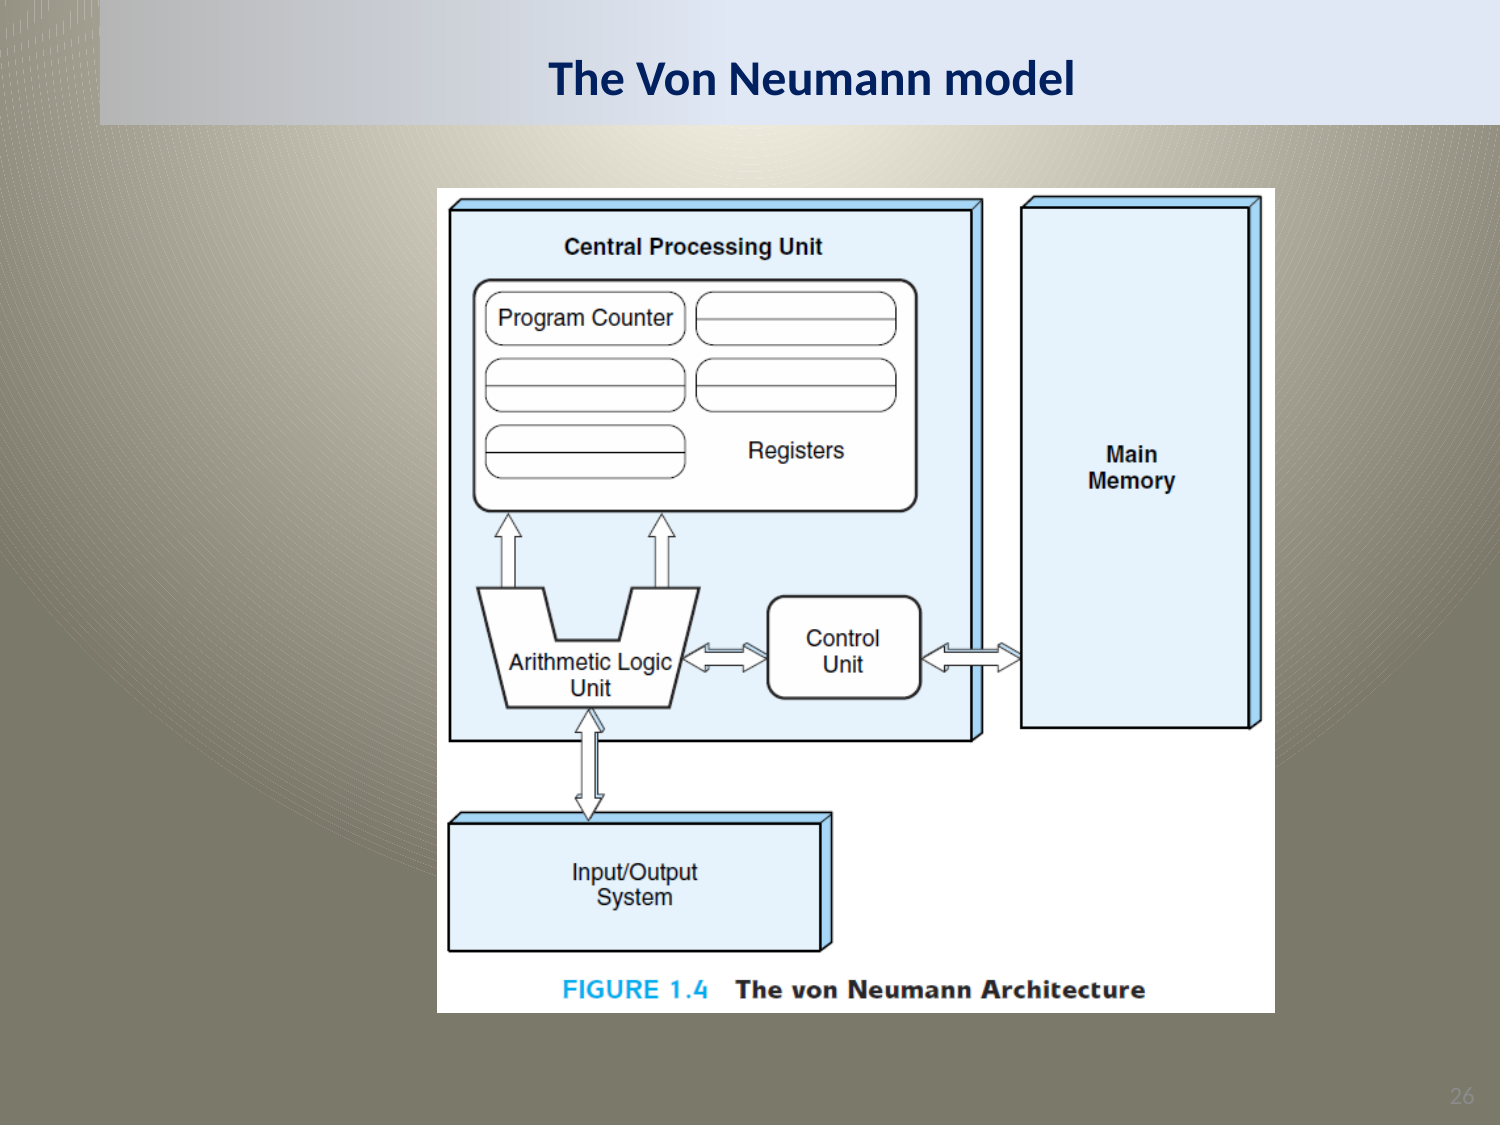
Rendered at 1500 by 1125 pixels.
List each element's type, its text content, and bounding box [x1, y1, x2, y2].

title The Von Neumann model [135, 37, 1500, 113]
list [437, 187, 1276, 1013]
